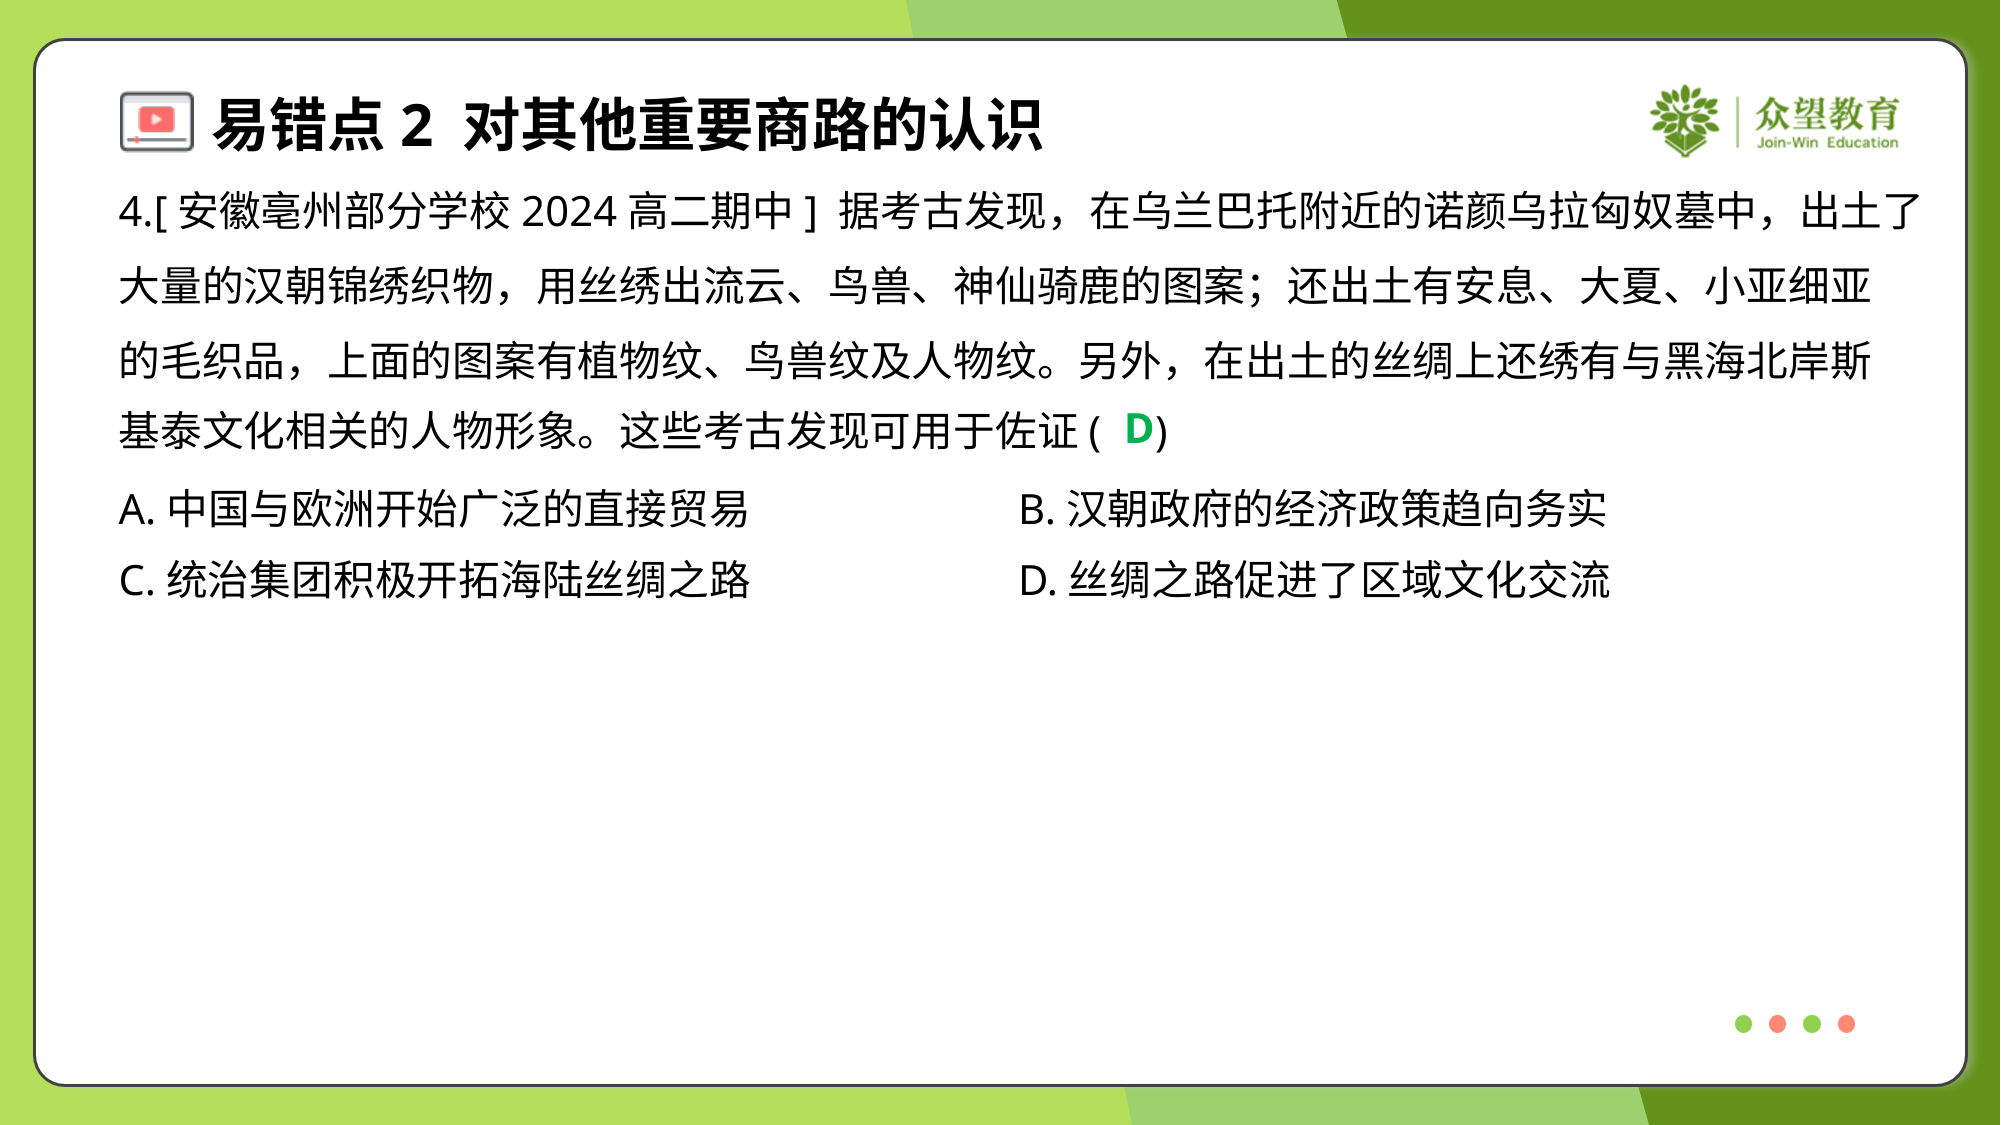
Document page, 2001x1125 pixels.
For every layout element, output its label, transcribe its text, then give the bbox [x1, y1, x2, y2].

picture [0, 0, 2000, 1125]
text_box A.中国与欧洲开始广泛的直接贸易 B.汉朝政府的经济政策趋向务实 C.统治集团积极开拓海陆丝绸之路 D.丝绸之路促进了区域文化交流 [118, 457, 1883, 597]
text_box D [1107, 381, 1171, 446]
text_box 4.[安徽亳州部分学校2024高二期中] 据考古发现，在乌兰巴托附近的诺颜乌拉匈奴墓中，出土了 大量的汉朝锦绣织物，用丝绣出流云、鸟兽、神仙骑鹿的图案；还出土有安息、大夏、小亚细亚 的毛织品，上面的图案有植物纹、鸟兽纹及人物纹。另外，在出土的丝绸上还绣有与黑海北岸斯 基泰文化相关的人物形象。这些考古发现可用于佐证( ) [118, 159, 1883, 448]
